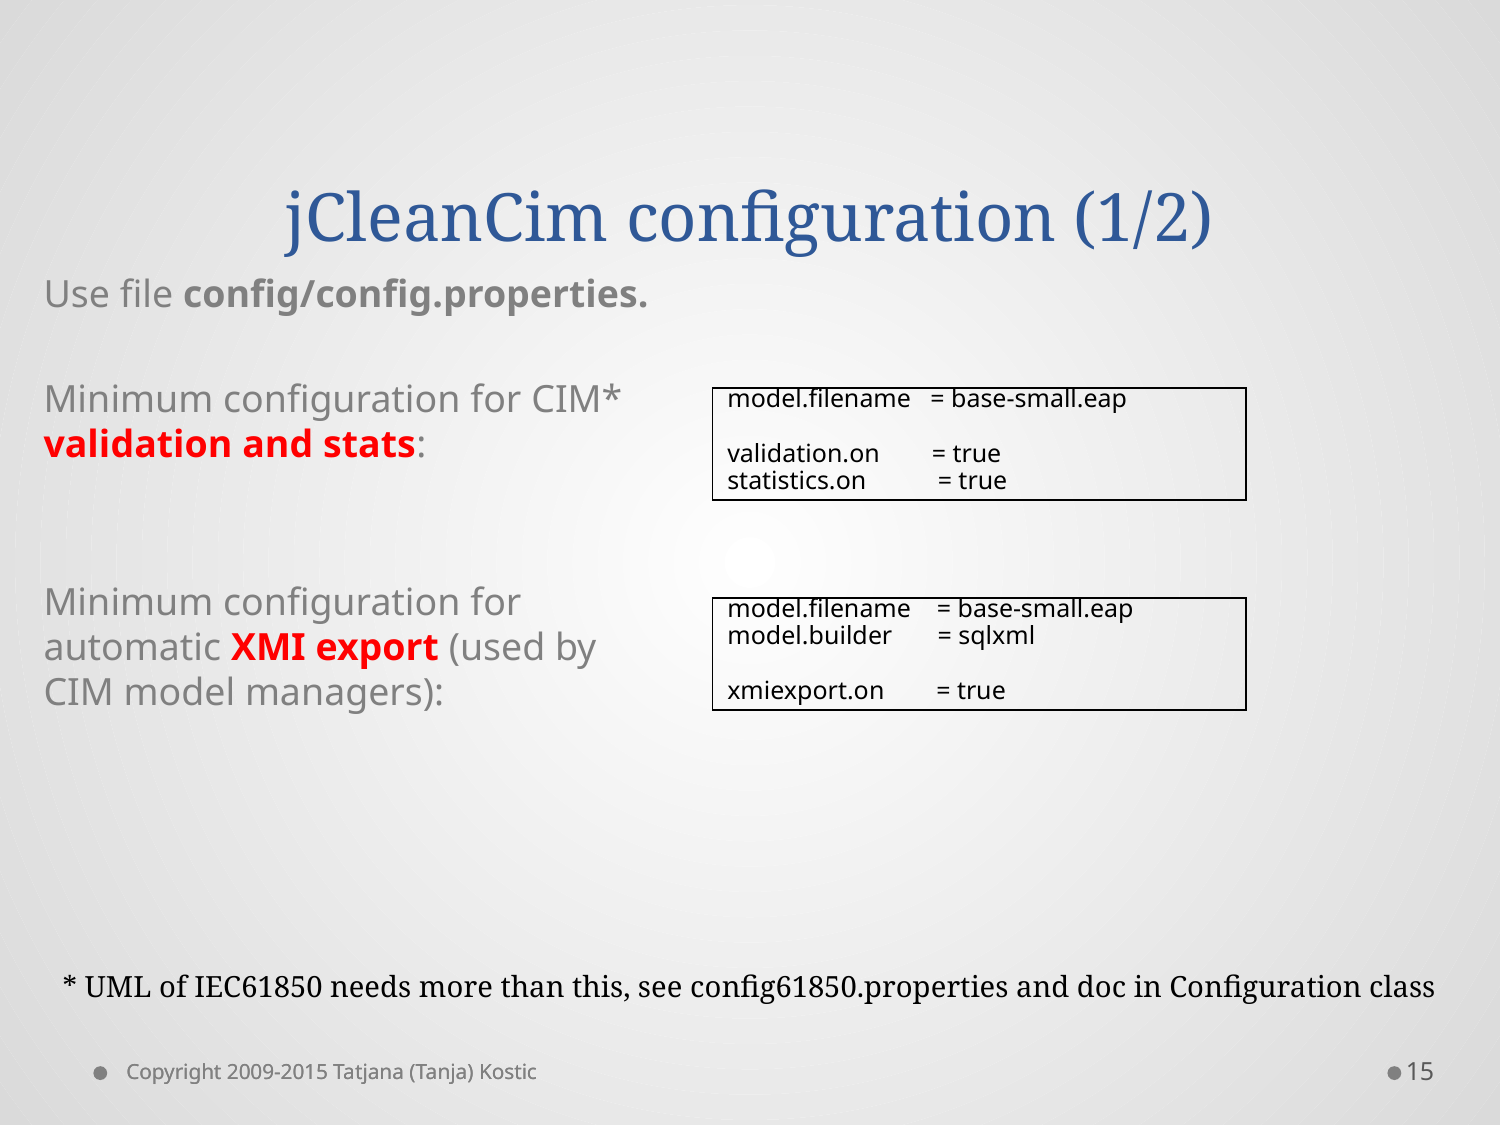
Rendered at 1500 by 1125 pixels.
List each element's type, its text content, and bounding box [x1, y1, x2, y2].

text_box * UML of IEC61850 needs more than this, see config61850.properties and doc in Configuration class [47, 960, 1452, 1011]
title jCleanCim configuration (1/2) [75, 0, 1425, 263]
text_box model.filename = base-small.eap validation.on = true statistics.on = true [712, 388, 1247, 501]
text_box model.filename = base-small.eap model.builder = sqlxml xmiexport.on = true [712, 597, 1247, 710]
list Use file config/config.properties. Minimum configuration for CIM* validation and stats: Minimum configuration for automatic XMI export (used by CIM model managers): [28, 262, 691, 930]
slide_number 15 [1401, 1042, 1494, 1103]
